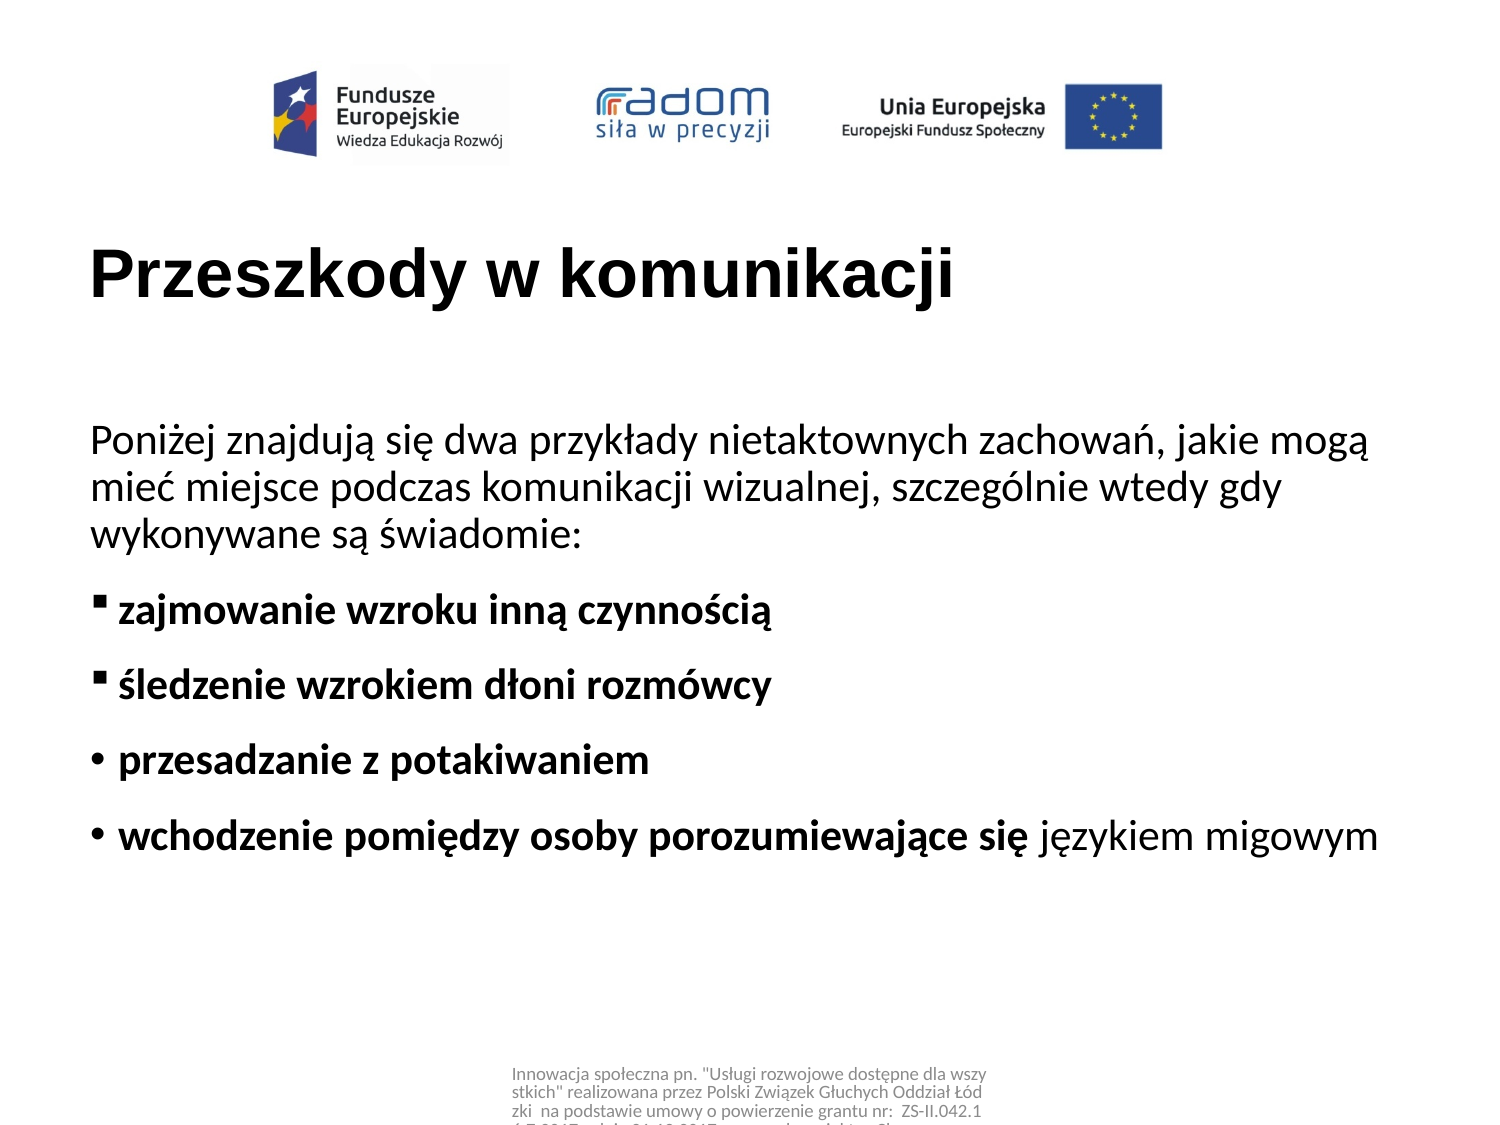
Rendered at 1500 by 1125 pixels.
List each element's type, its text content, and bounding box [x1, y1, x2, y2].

title Przeszkody w komunikacji [74, 166, 1368, 384]
footer Innowacja społeczna pn. "Usługi rozwojowe dostępne dla wszystkich" realizowana przez Polski Związek Głuchych Oddział Łódzki na podstawie umowy o powierzenie grantu nr: ZS-II.042.16.7.2017 z dnia 21.12.2017 w ramach projektu „Chcemy pracować – innowacje w zakresie usług opiekuńczych dla osób zależnych” realizowanego przez Gminę Miasta Radomia w ramach programu Operacyjnego Wiedza Edukacja Rozwój 2014-2020 współfinansowanego ze środków Europejskiego Funduszu Społecznego IV Oś Priorytetowa POWER, Działanie 4.1: Innowacje społeczne [496, 1042, 1004, 1103]
list Poniżej znajdują się dwa przykłady nietaktownych zachowań, jakie mogą mieć miejsce podczas komunikacji wizualnej, szczególnie wtedy gdy wykonywane są świadomie: zajmowanie wzroku inną czynnością śledzenie wzrokiem dłoni rozmówcy przesadzanie z potakiwaniem wchodzenie pomiędzy osoby porozumiewające się językiem migowym [75, 408, 1425, 965]
picture [267, 61, 1183, 166]
